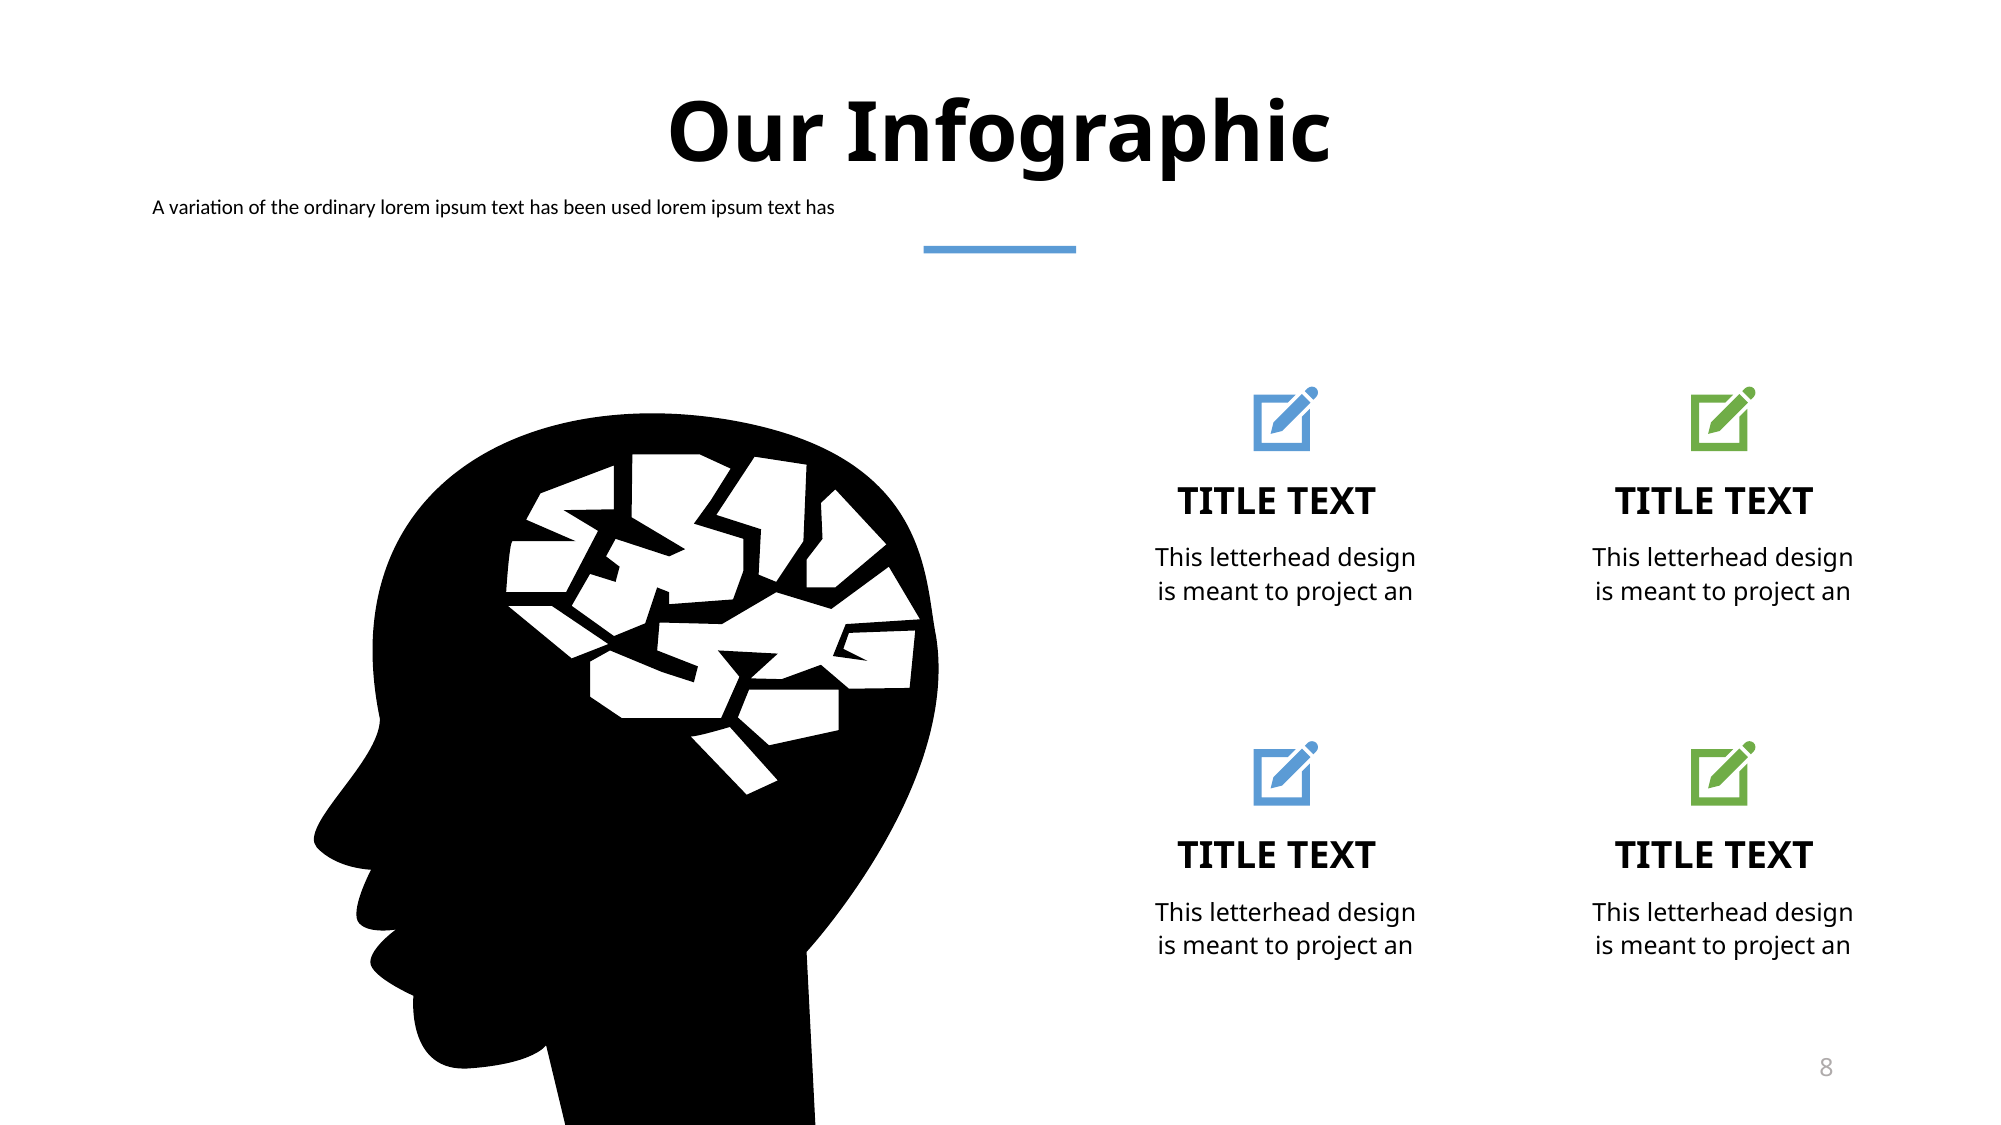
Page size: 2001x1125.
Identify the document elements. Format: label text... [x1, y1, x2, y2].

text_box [1146, 386, 1425, 607]
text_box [1584, 741, 1863, 961]
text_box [1146, 741, 1425, 961]
title Our Infographic [137, 78, 1863, 186]
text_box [1584, 386, 1863, 607]
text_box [297, 386, 960, 1125]
subtitle A variation of the ordinary lorem ipsum text has been used lorem ipsum text has [137, 186, 1863, 227]
text_box [923, 245, 1077, 254]
slide_number 8 [1790, 1042, 1863, 1094]
